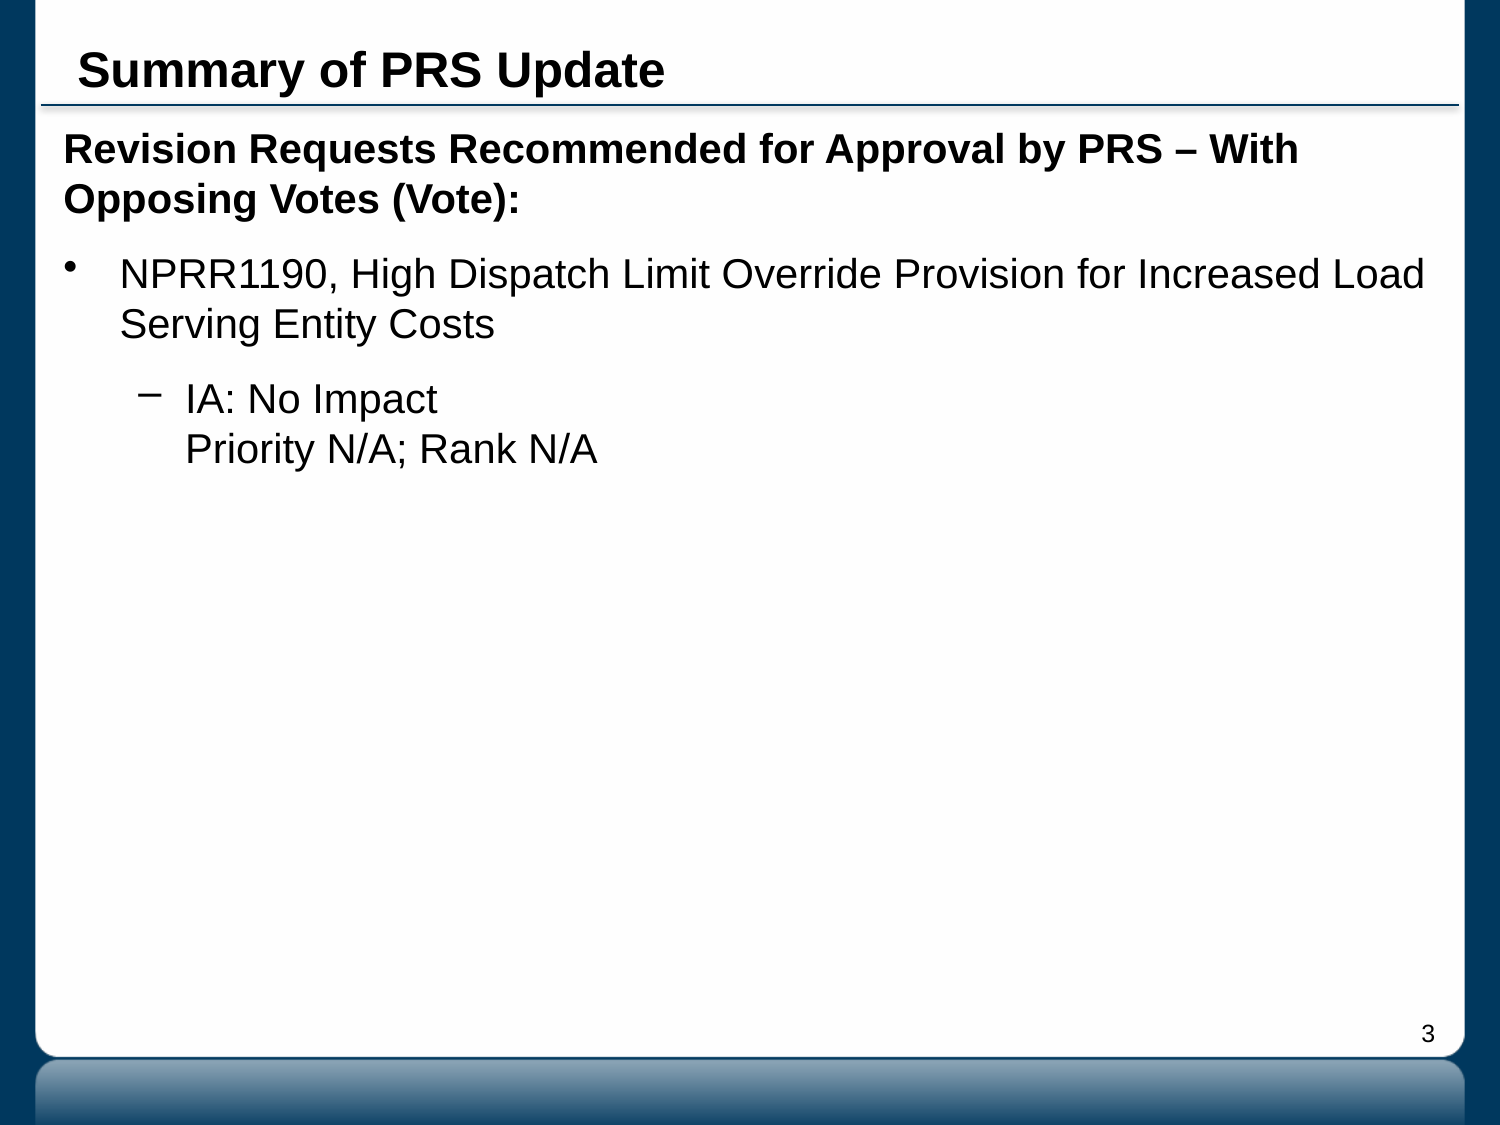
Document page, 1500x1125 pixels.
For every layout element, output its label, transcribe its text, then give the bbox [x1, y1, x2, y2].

title Summary of PRS Update [62, 29, 1450, 106]
text_box Revision Requests Recommended for Approval by PRS – With Opposing Votes (Vote): NPRR1190, High Dispatch Limit Override Provision for Increased Load Serving Entity Costs IA: No Impact Priority N/A; Rank N/A [48, 114, 1449, 1032]
picture [35, 0, 1465, 1125]
